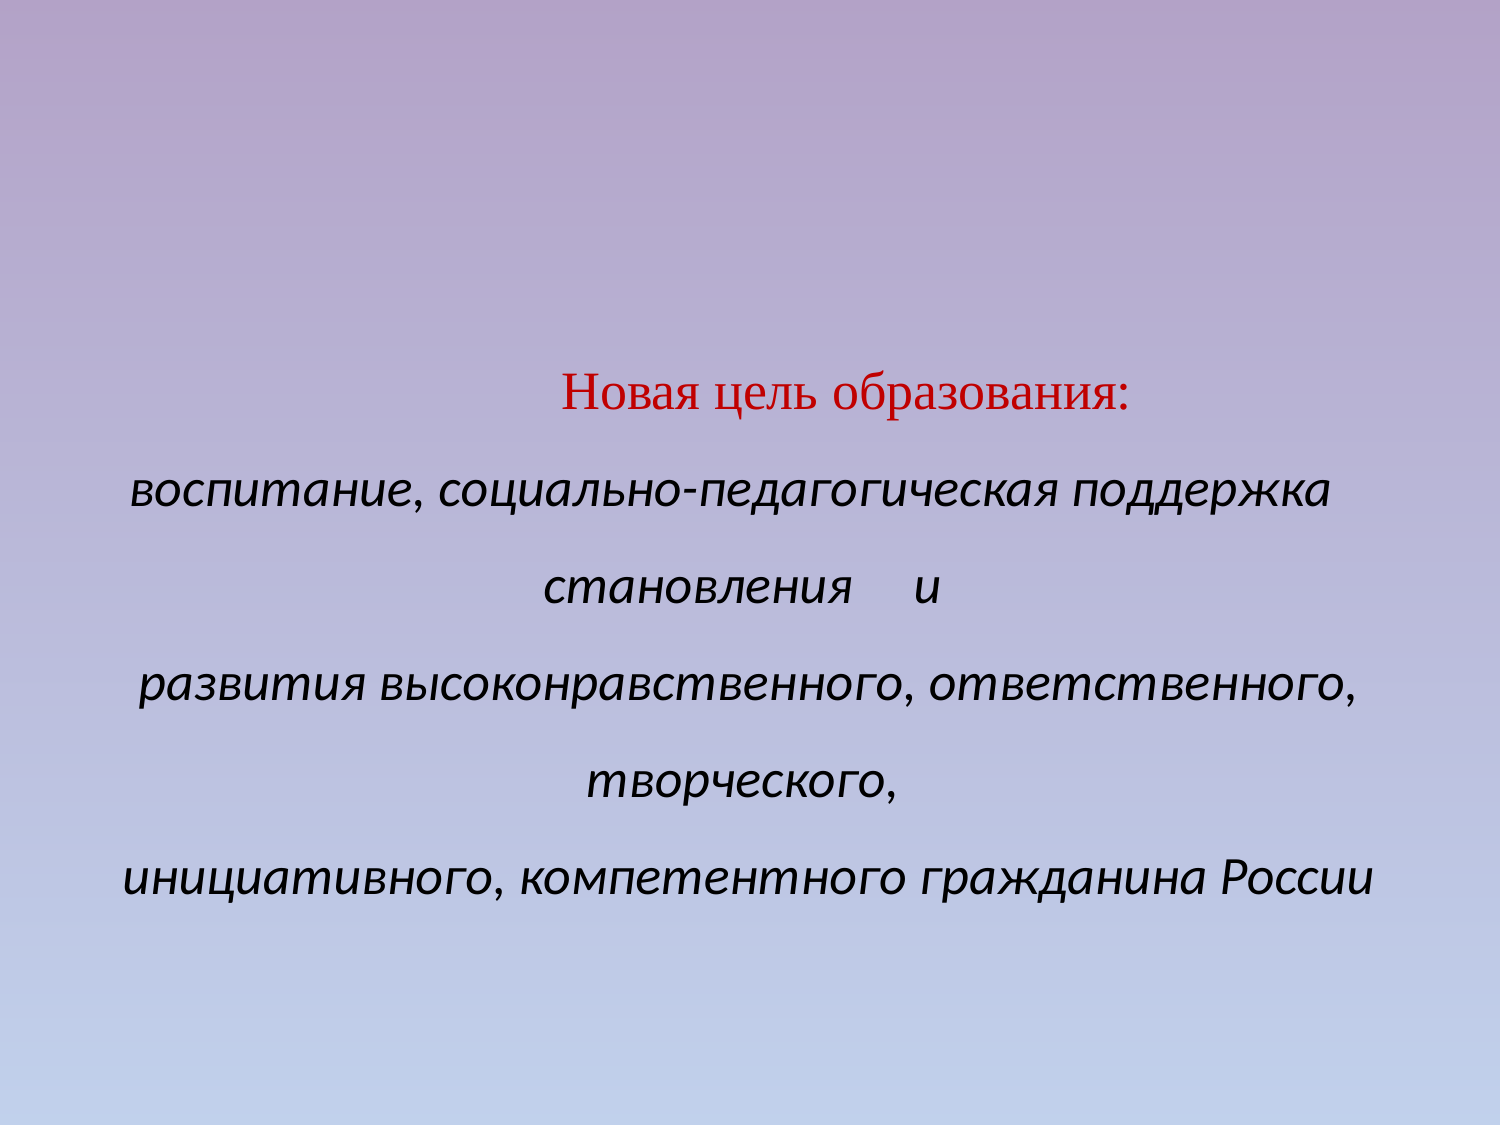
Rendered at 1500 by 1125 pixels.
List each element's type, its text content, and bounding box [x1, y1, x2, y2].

title Новая цель образования: воспитание, социально-педагогическая поддержка становления и развития высоконравственного, ответственного, творческого, инициативного, компетентного гражданина России [72, 117, 1425, 997]
